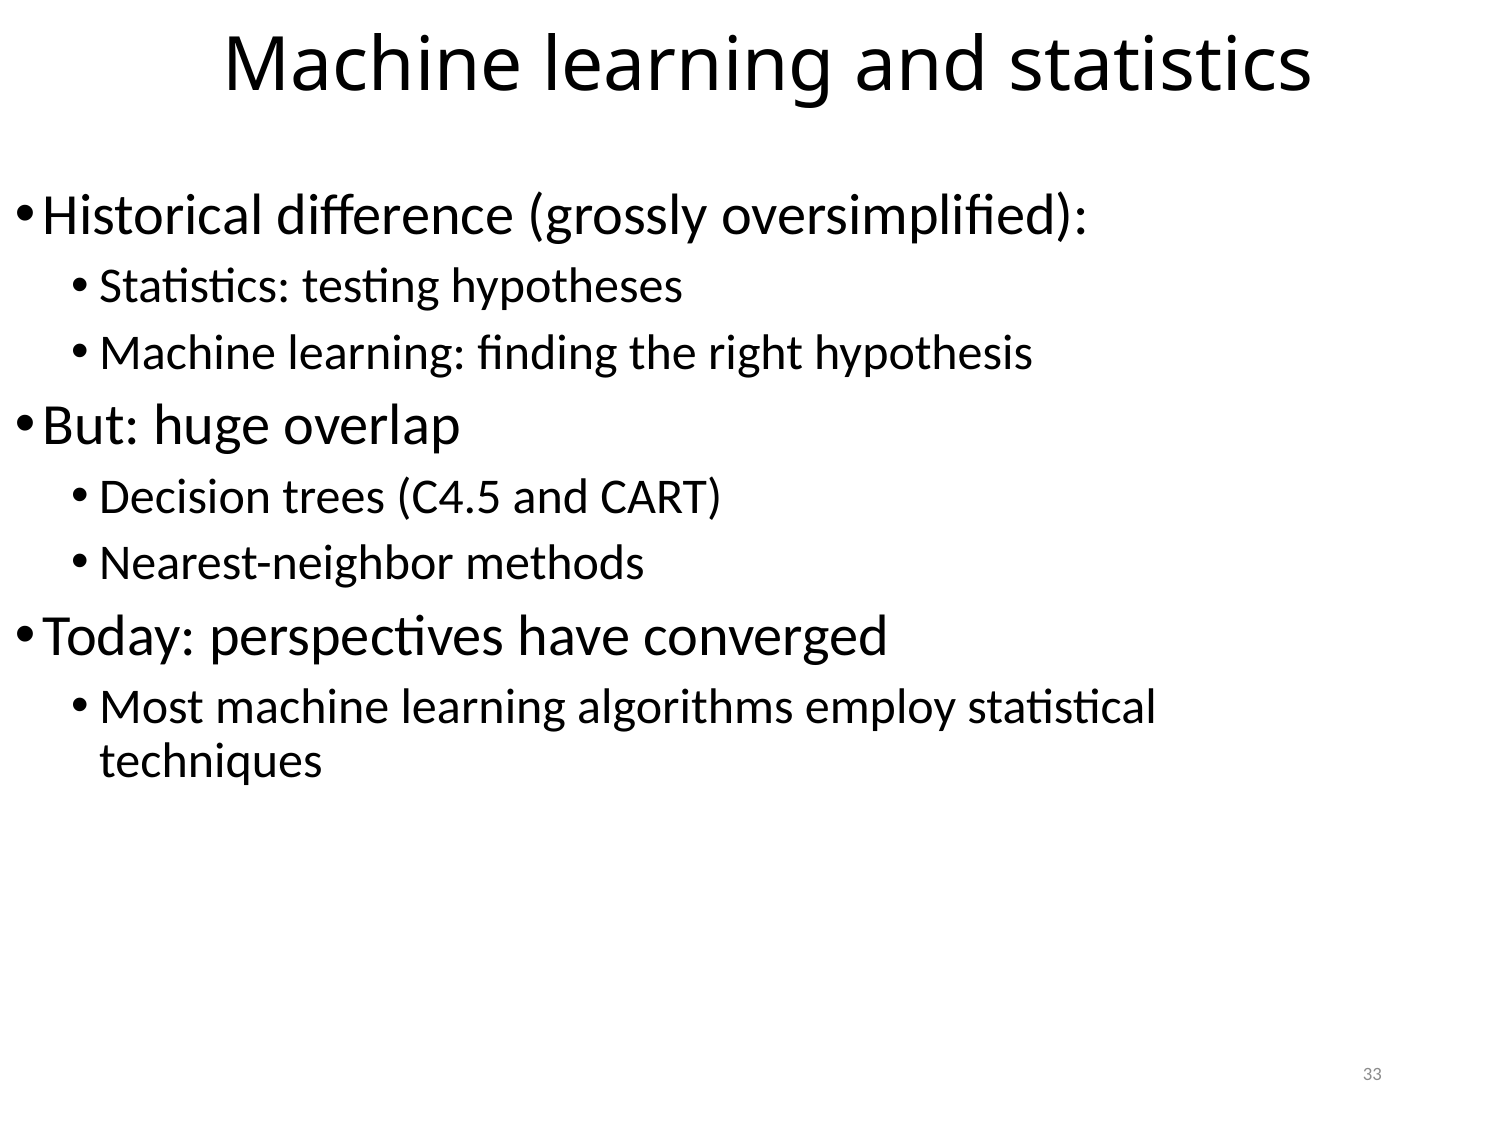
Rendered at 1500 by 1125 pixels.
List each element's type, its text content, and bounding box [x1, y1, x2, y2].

list Historical difference (grossly oversimplified): Statistics: testing hypotheses Machine learning: finding the right hypothesis But: huge overlap Decision trees (C4.5 and CART) Nearest-neighbor methods Today: perspectives have converged Most machine learning algorithms employ statistical techniques [0, 177, 1350, 830]
slide_number 33 [1059, 1042, 1397, 1103]
title Machine learning and statistics [208, 0, 1413, 133]
